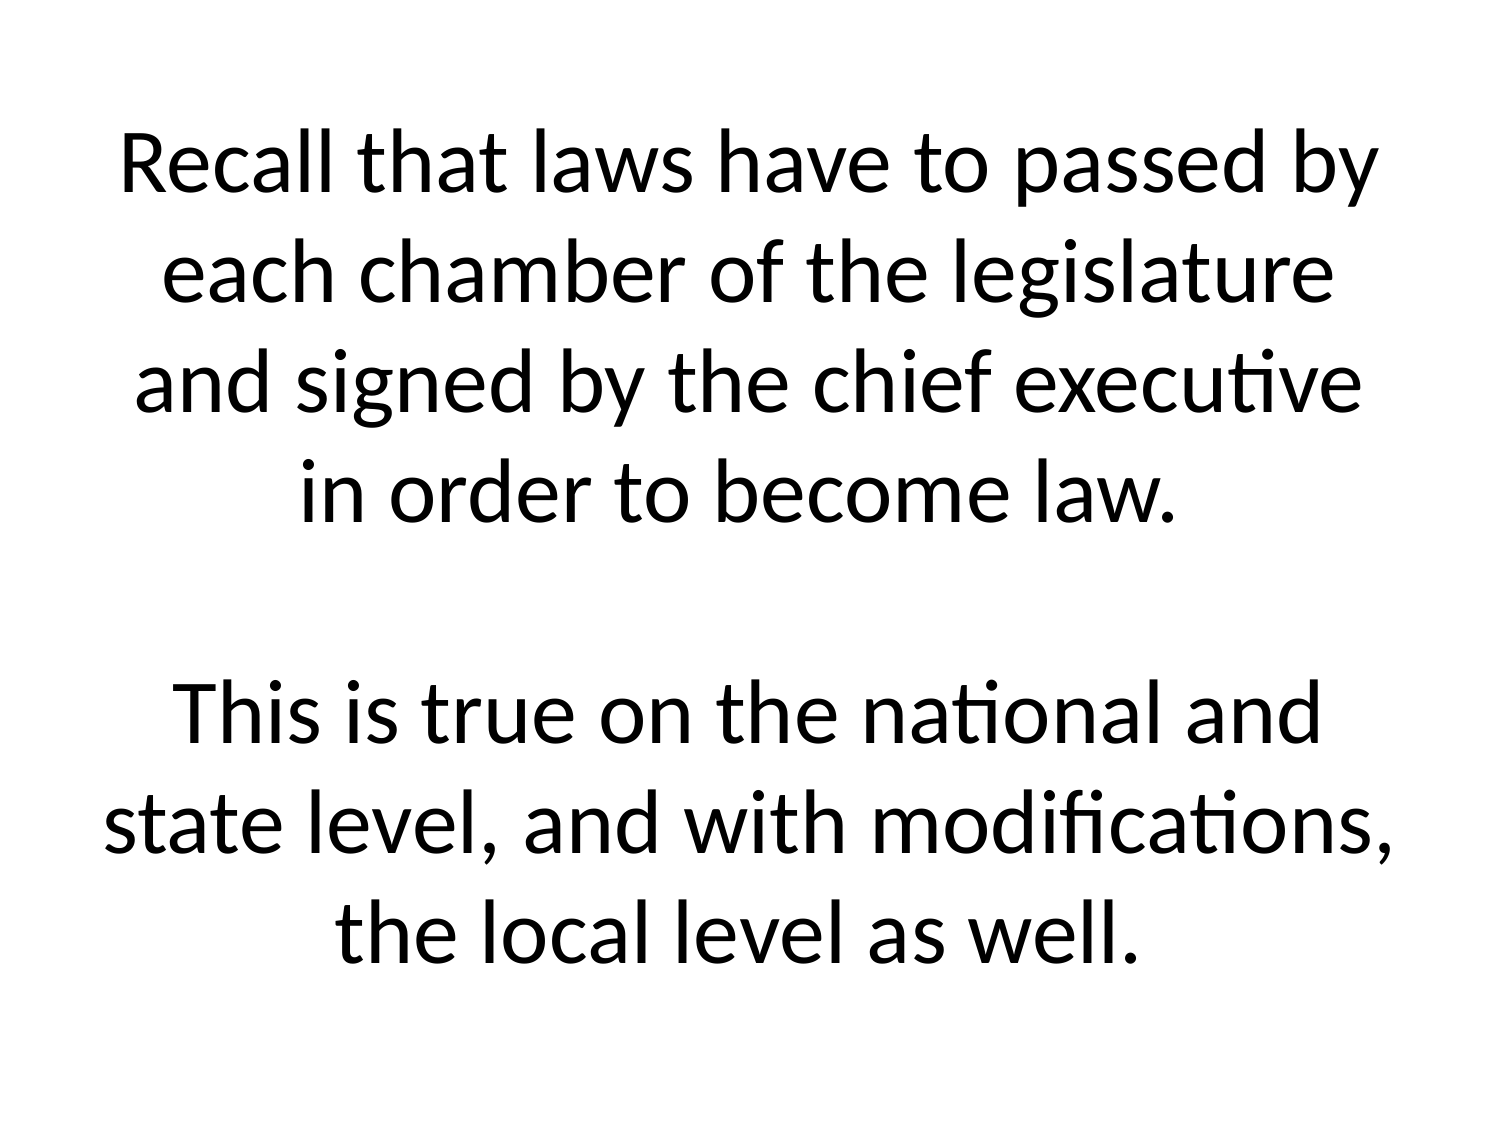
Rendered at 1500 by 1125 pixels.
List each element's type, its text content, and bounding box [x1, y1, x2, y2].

title Recall that laws have to passed by each chamber of the legislature and signed by the chief executive in order to become law. This is true on the national and state level, and with modifications, the local level as well. [75, 45, 1425, 1038]
